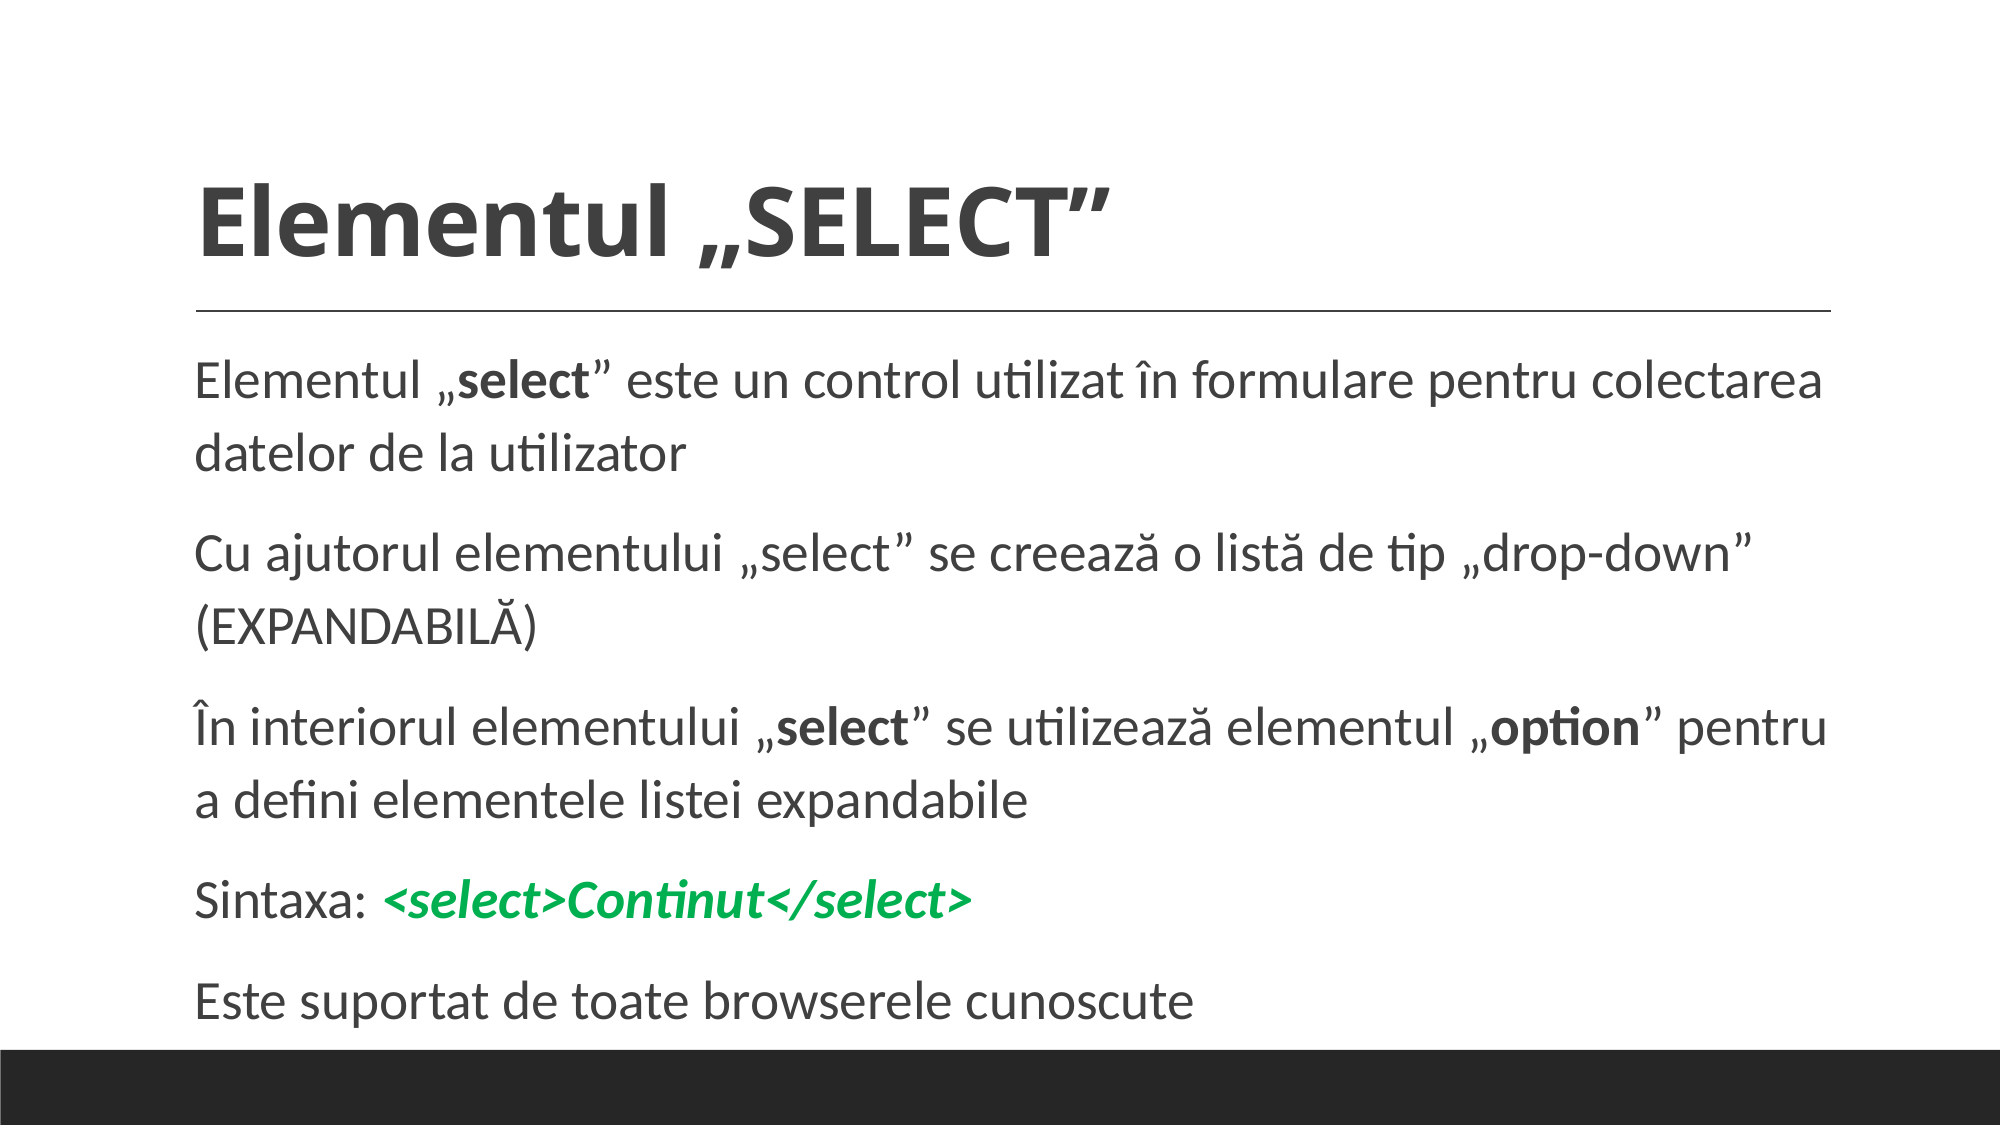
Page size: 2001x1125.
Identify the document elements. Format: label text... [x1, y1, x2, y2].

list Elementul „select” este un control utilizat în formulare pentru colectarea datelor de la utilizator Cu ajutorul elementului „select” se creează o listă de tip „drop-down” (EXPANDABILĂ) În interiorul elementului „select” se utilizează elementul „option” pentru a defini elementele listei expandabile Sintaxa: <select>Continut</select> Este suportat de toate browserele cunoscute [180, 329, 1863, 1042]
title Elementul „SELECT” [180, 47, 1830, 285]
